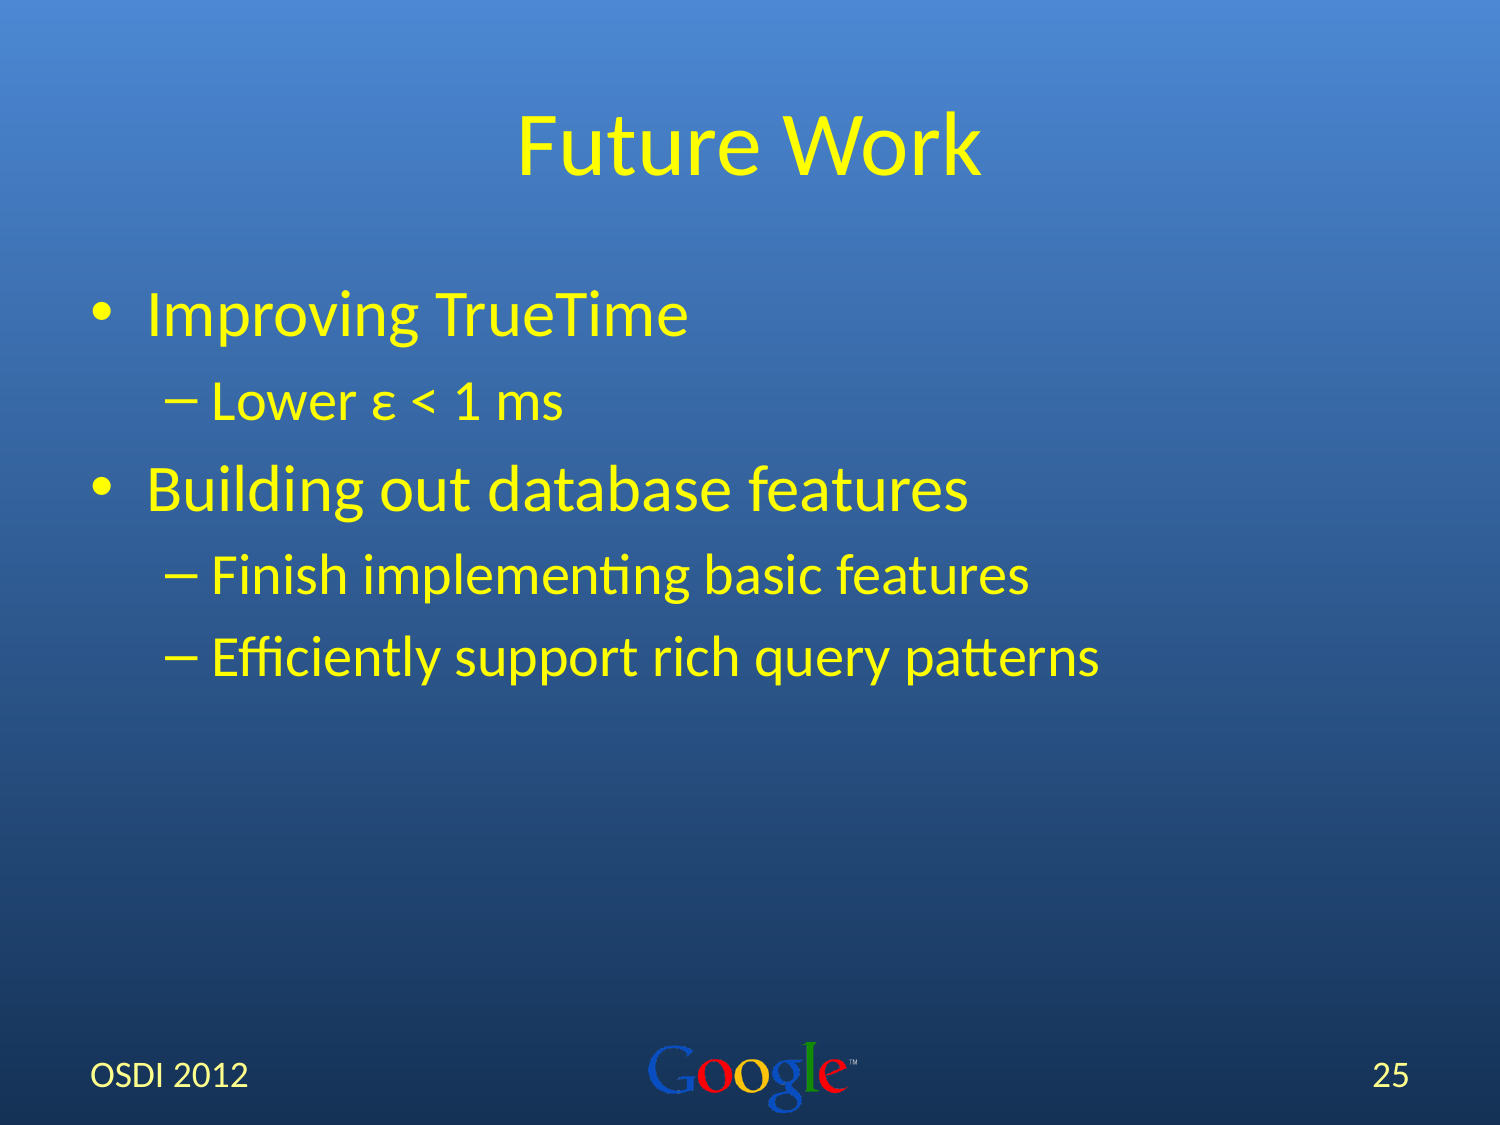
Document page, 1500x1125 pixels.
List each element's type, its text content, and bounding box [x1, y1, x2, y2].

list Improving TrueTime Lower ε < 1 ms Building out database features Finish implementing basic features Efficiently support rich query patterns [75, 262, 1425, 1005]
title Future Work [75, 45, 1425, 233]
picture [648, 1042, 857, 1113]
slide_number 25 [1074, 1042, 1425, 1103]
slide_number OSDI 2012 [75, 1042, 425, 1103]
